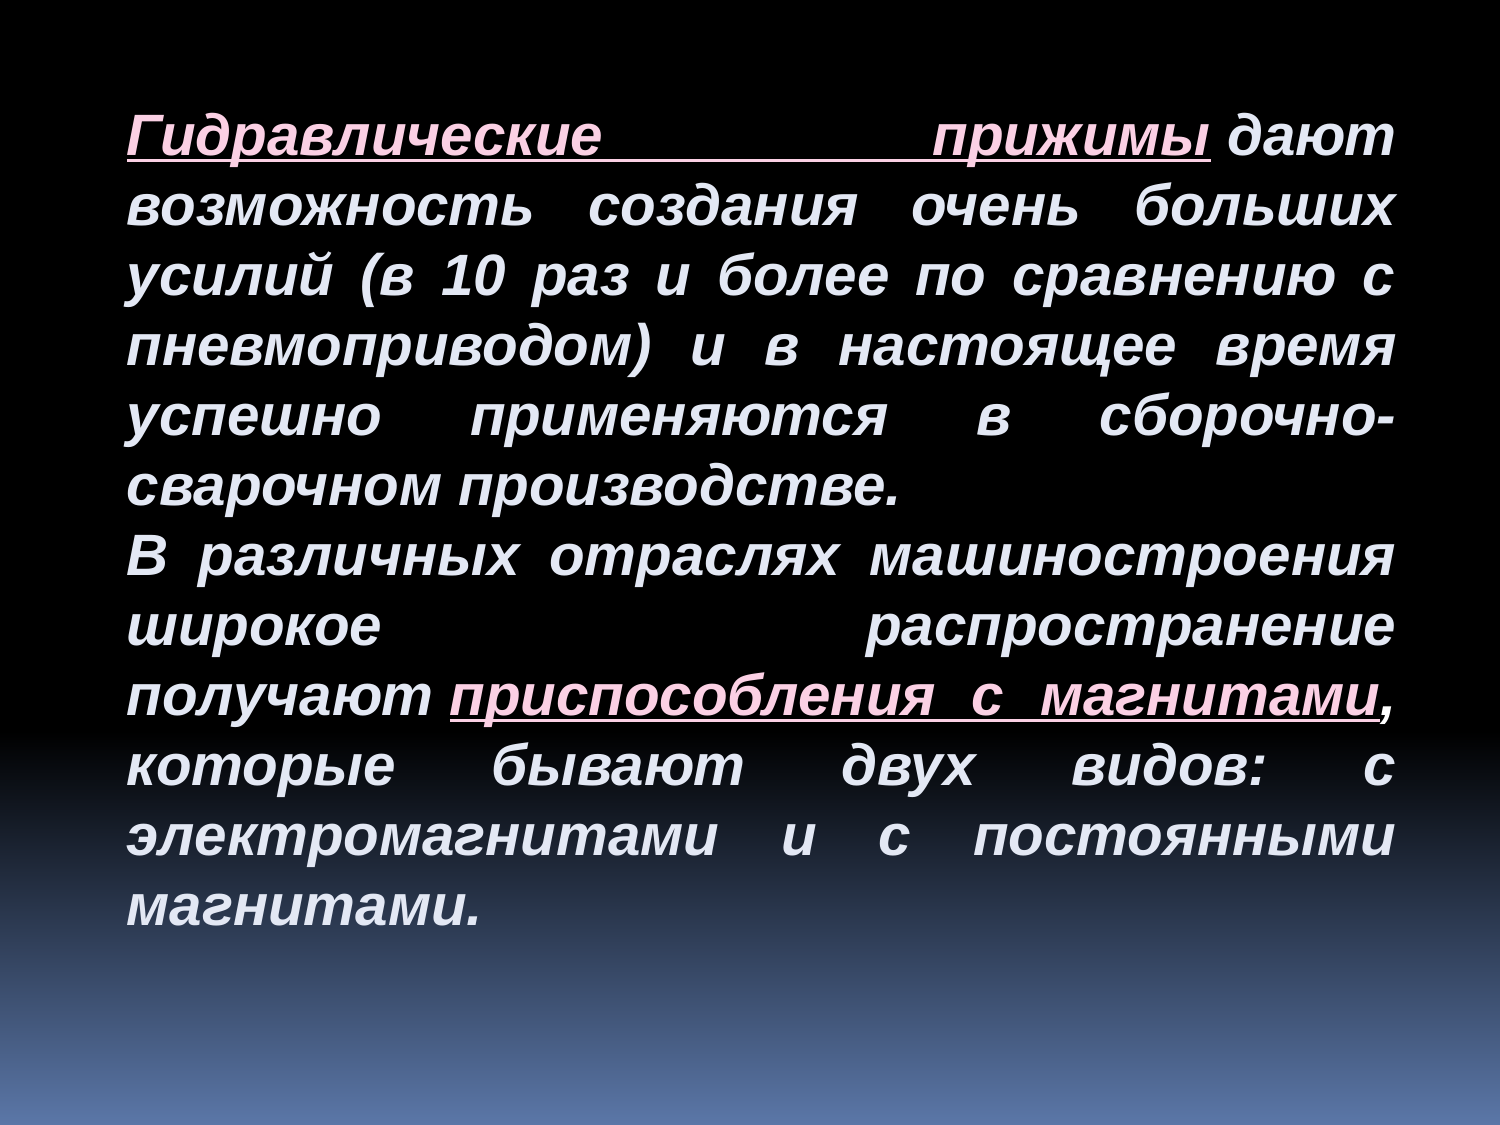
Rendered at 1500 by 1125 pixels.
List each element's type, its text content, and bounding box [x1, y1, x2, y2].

text_box Гидравлические прижимы дают возможность создания очень больших усилий (в 10 раз и более по сравнению с пневмоприводом) и в настоящее время успешно применяются в сборочно-сварочном производстве. В различных отраслях машиностроения широкое распространение получают приспособления с магнитами, которые бывают двух видов: с электромагнитами и с постоянными магнитами. [112, 89, 1412, 945]
